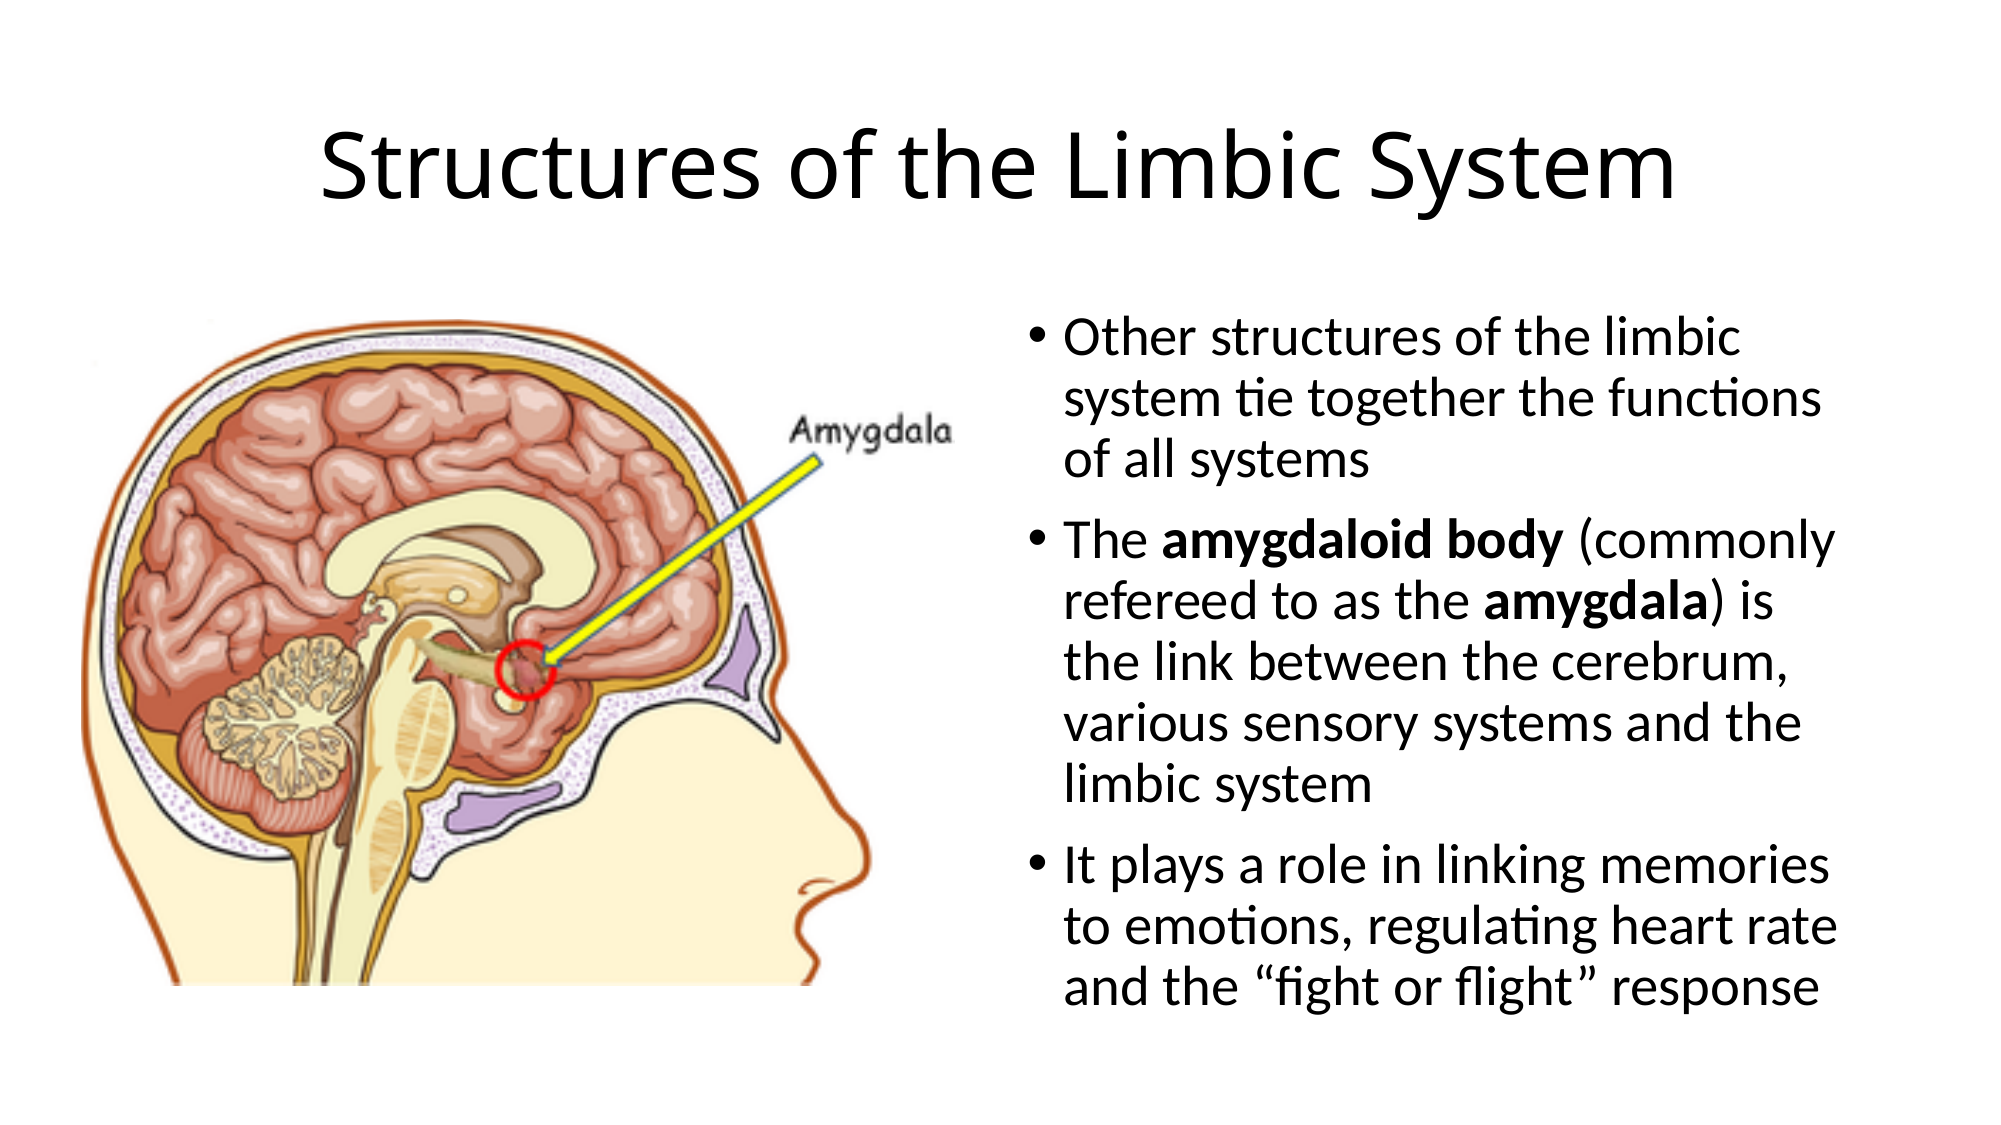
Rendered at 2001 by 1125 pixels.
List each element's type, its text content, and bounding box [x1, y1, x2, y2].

list Other structures of the limbic system tie together the functions of all systems The amygdaloid body (commonly refereed to as the amygdala) is the link between the cerebrum, various sensory systems and the limbic system It plays a role in linking memories to emotions, regulating heart rate and the “fight or flight” response [1012, 299, 1863, 1066]
picture [81, 319, 955, 987]
title Structures of the Limbic System [137, 59, 1863, 278]
